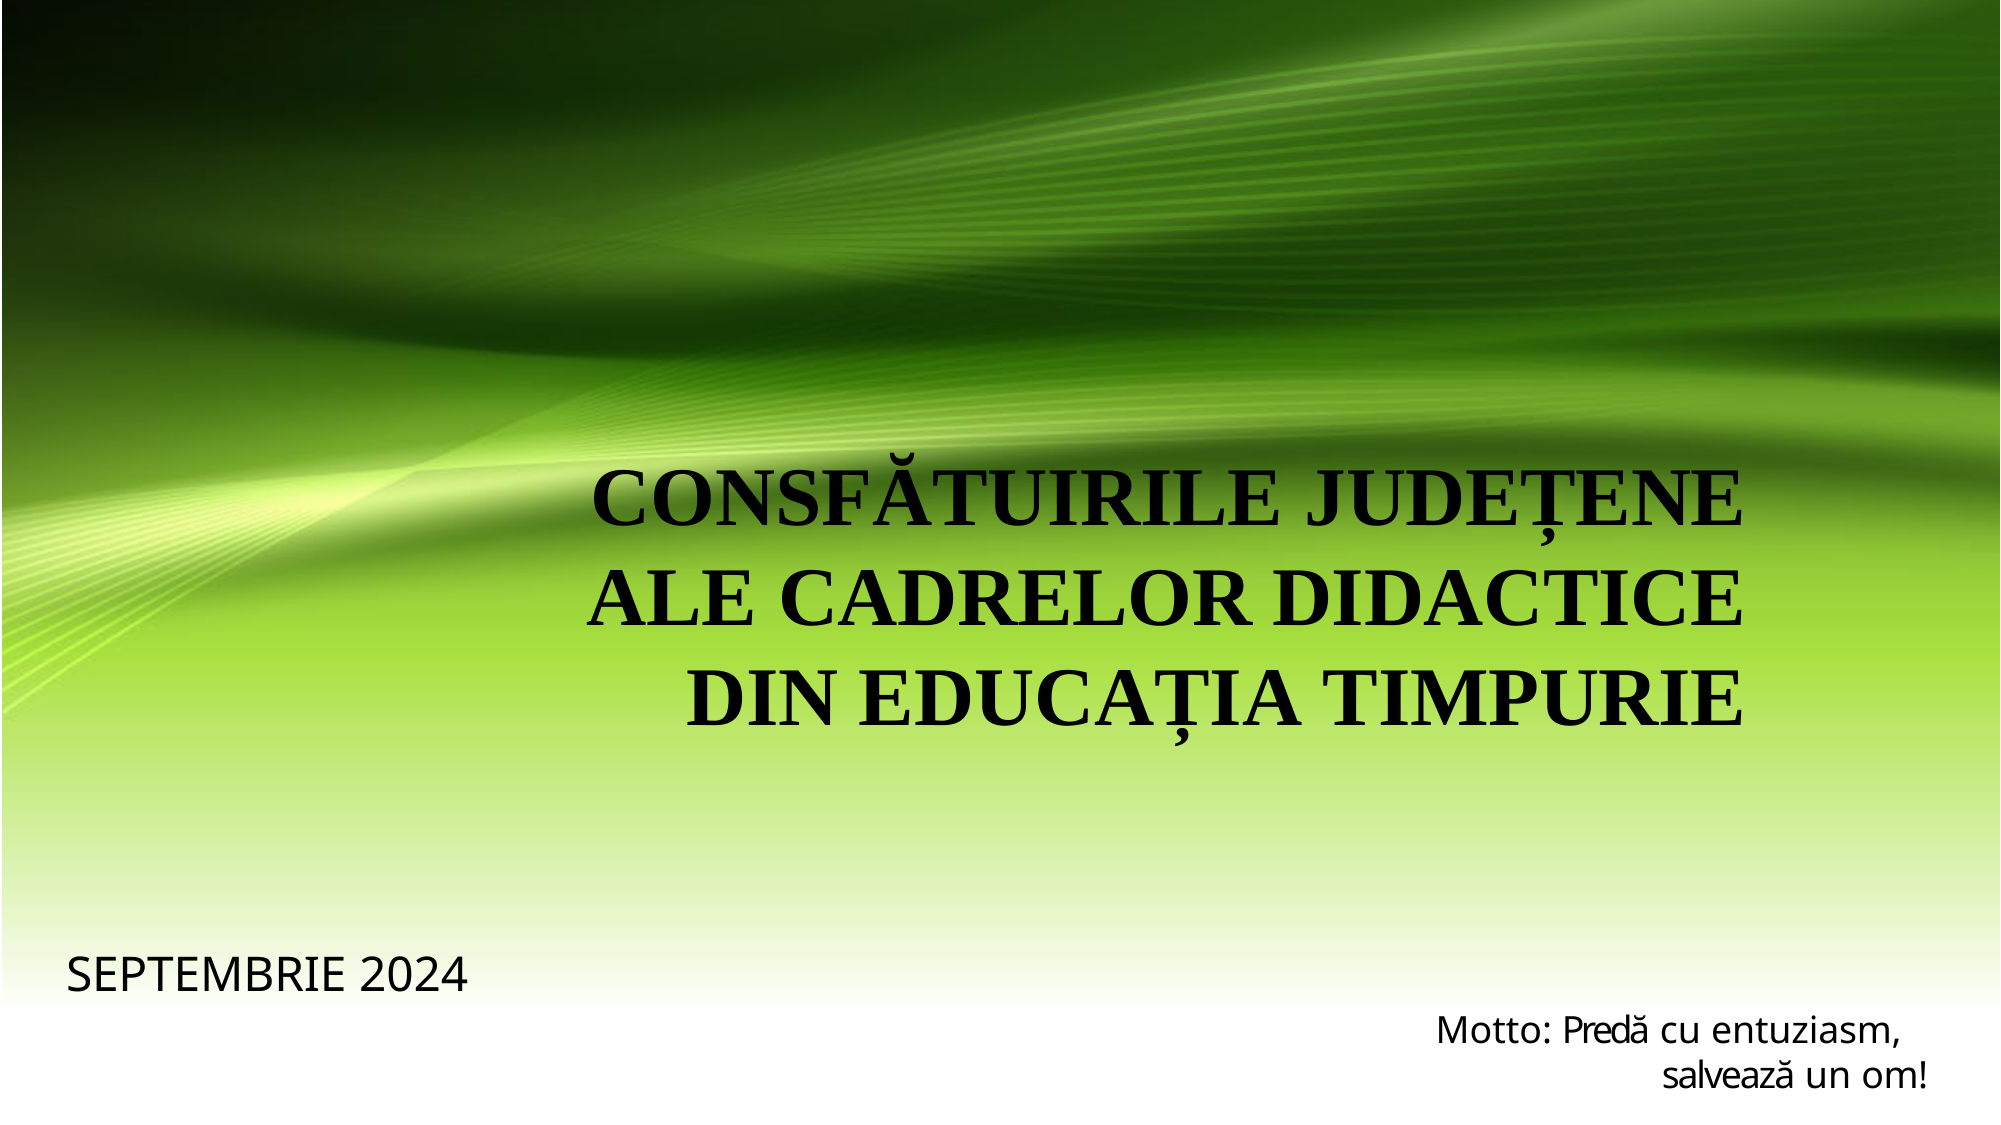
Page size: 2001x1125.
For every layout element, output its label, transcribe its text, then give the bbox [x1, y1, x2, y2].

text_box Motto: Predă cu entuziasm, salvează un om! [1433, 1023, 1937, 1096]
picture [1, 0, 2000, 1012]
